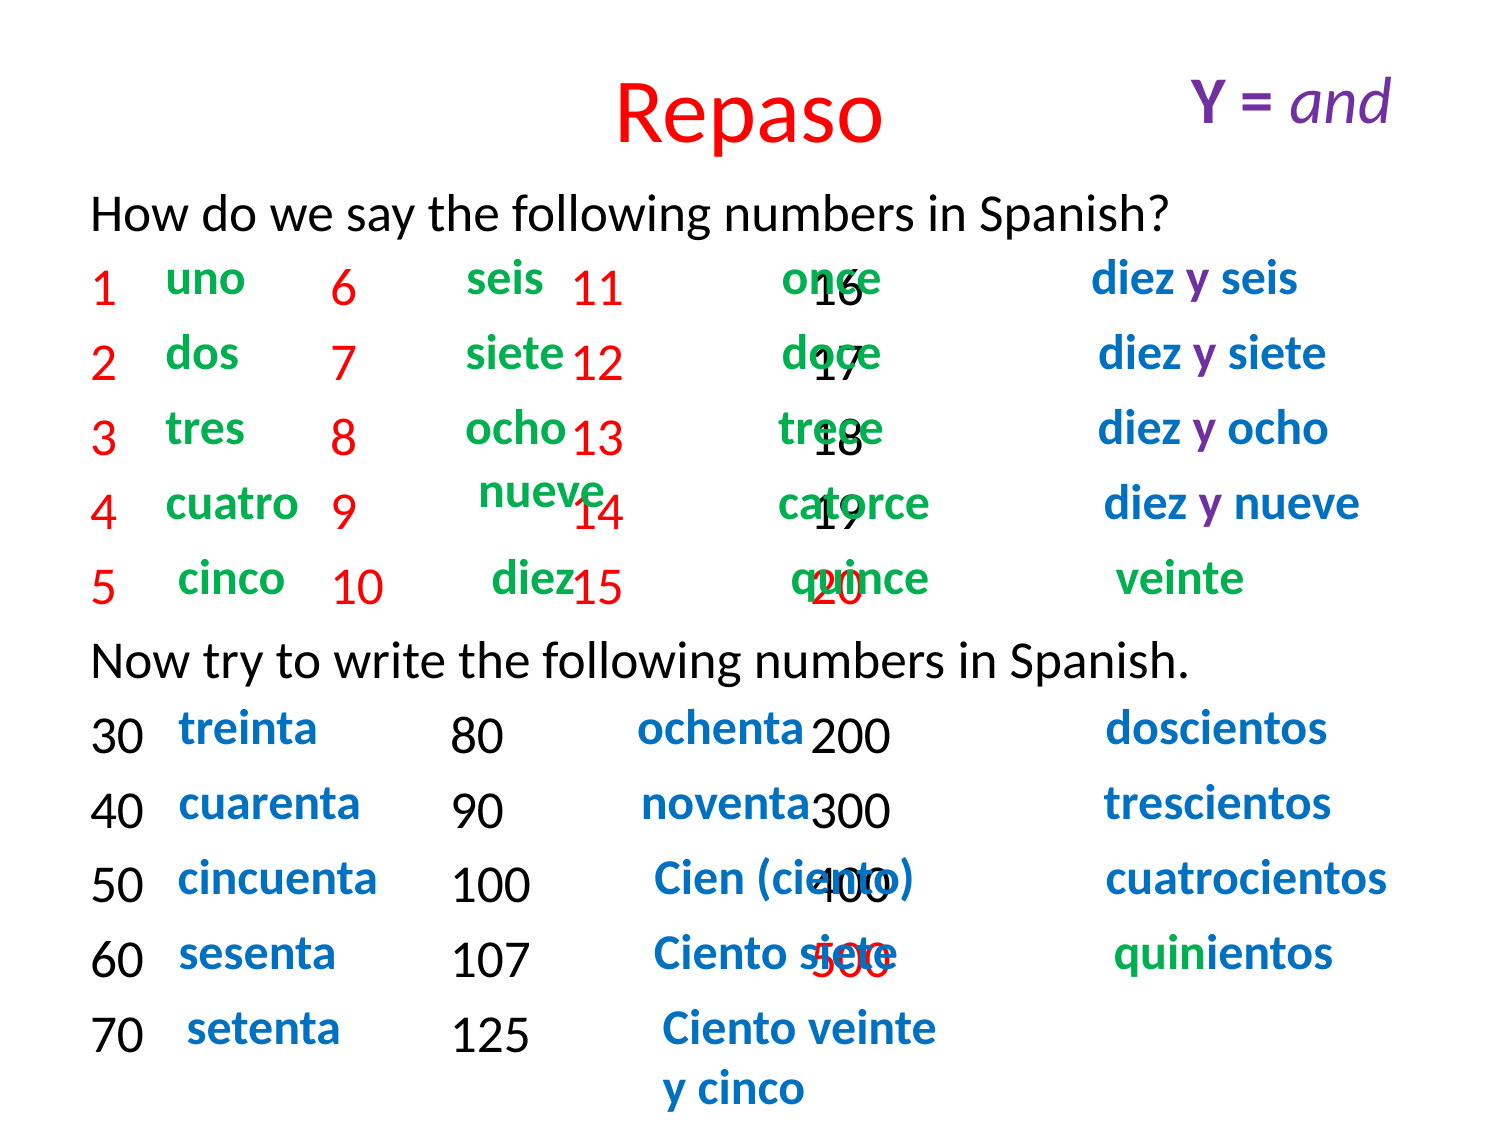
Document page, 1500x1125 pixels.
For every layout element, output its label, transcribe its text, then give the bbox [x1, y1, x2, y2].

text_box cuatrocientos [1090, 836, 1403, 912]
text_box cuarenta [163, 761, 377, 837]
text_box diez [476, 536, 590, 612]
text_box seis [451, 237, 559, 311]
list How do we say the following numbers in Spanish? 1 6 11 16 2 7 12 17 3 8 13 18 4 9 14 19 5 10 15 20 Now try to write the following numbers in Spanish. 30 80 200 40 90 300 50 100 400 60 107 500 70 125 [75, 170, 1463, 1075]
text_box noventa [626, 761, 826, 837]
text_box ochenta [622, 686, 820, 762]
text_box quince [775, 537, 945, 613]
text_box sesenta [163, 912, 352, 988]
text_box siete [450, 311, 580, 386]
text_box diez y ocho [1082, 386, 1345, 462]
text_box tres [150, 386, 261, 461]
text_box doscientos [1090, 687, 1343, 761]
text_box Y = and [1176, 49, 1407, 145]
text_box dos [150, 311, 255, 386]
text_box nueve [463, 449, 621, 525]
text_box cinco [163, 536, 301, 612]
text_box diez y seis [1076, 237, 1325, 313]
text_box quinientos [1098, 912, 1349, 988]
text_box diez y siete [1083, 311, 1354, 387]
text_box uno [150, 237, 261, 313]
text_box Ciento siete [639, 912, 914, 988]
text_box ocho [450, 386, 582, 462]
text_box trece [763, 386, 899, 461]
text_box cincuenta [162, 837, 394, 913]
title Repaso [75, 12, 1425, 170]
text_box trescientos [1088, 761, 1347, 837]
text_box treinta [163, 686, 334, 761]
text_box once [766, 237, 897, 311]
text_box doce [766, 311, 897, 386]
text_box Ciento veinte y cinco [647, 986, 964, 1122]
text_box diez y nueve [1089, 461, 1387, 537]
text_box cuatro [150, 461, 314, 537]
text_box Cien (ciento) [639, 836, 930, 912]
text_box veinte [1100, 536, 1260, 612]
text_box setenta [171, 986, 357, 1062]
text_box catorce [763, 461, 946, 537]
